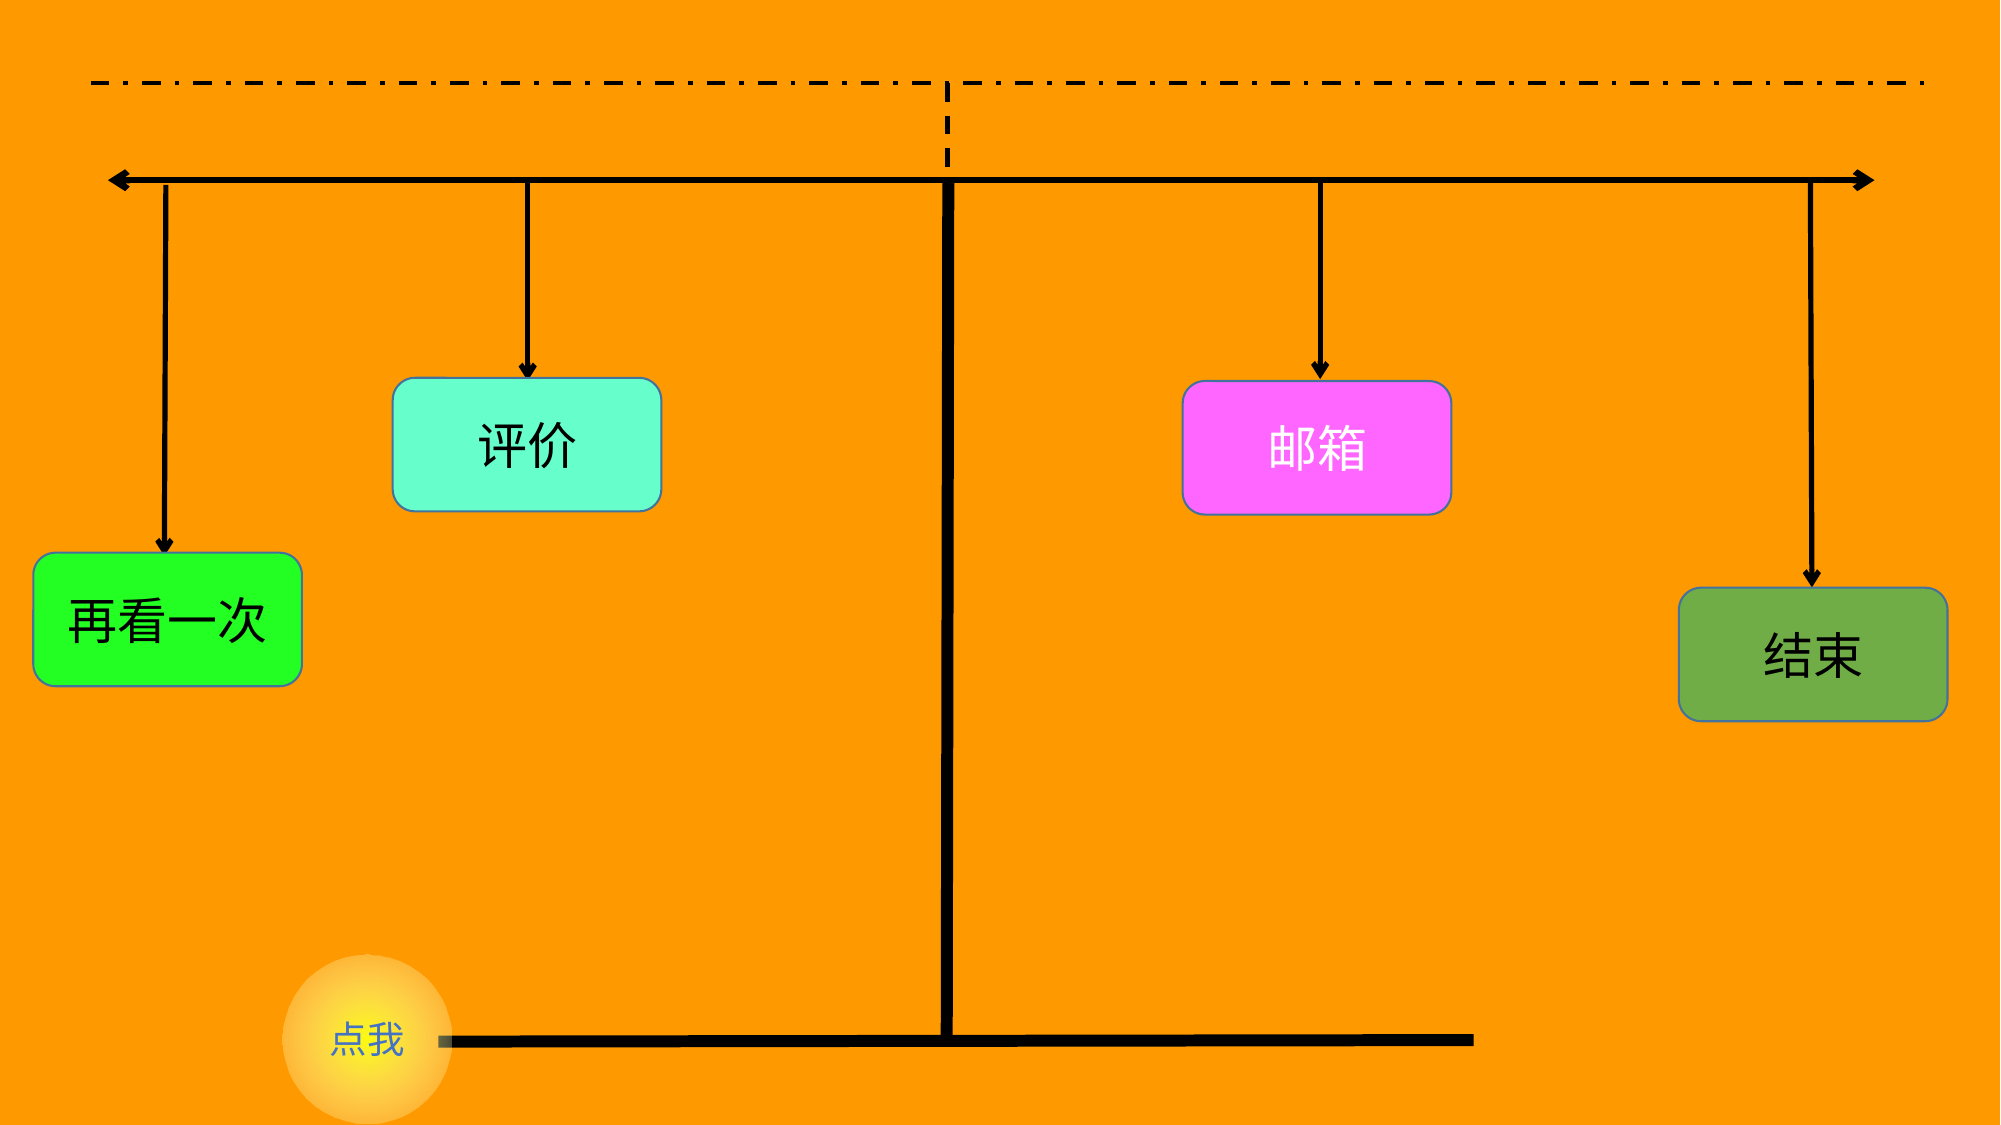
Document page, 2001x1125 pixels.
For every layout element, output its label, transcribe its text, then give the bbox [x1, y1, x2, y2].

text_box 再看一次 [32, 551, 303, 688]
text_box 点我 [281, 953, 453, 1125]
text_box 邮箱 [1181, 379, 1453, 516]
text_box 结束 [1677, 586, 1949, 723]
text_box 评价 [391, 376, 663, 513]
